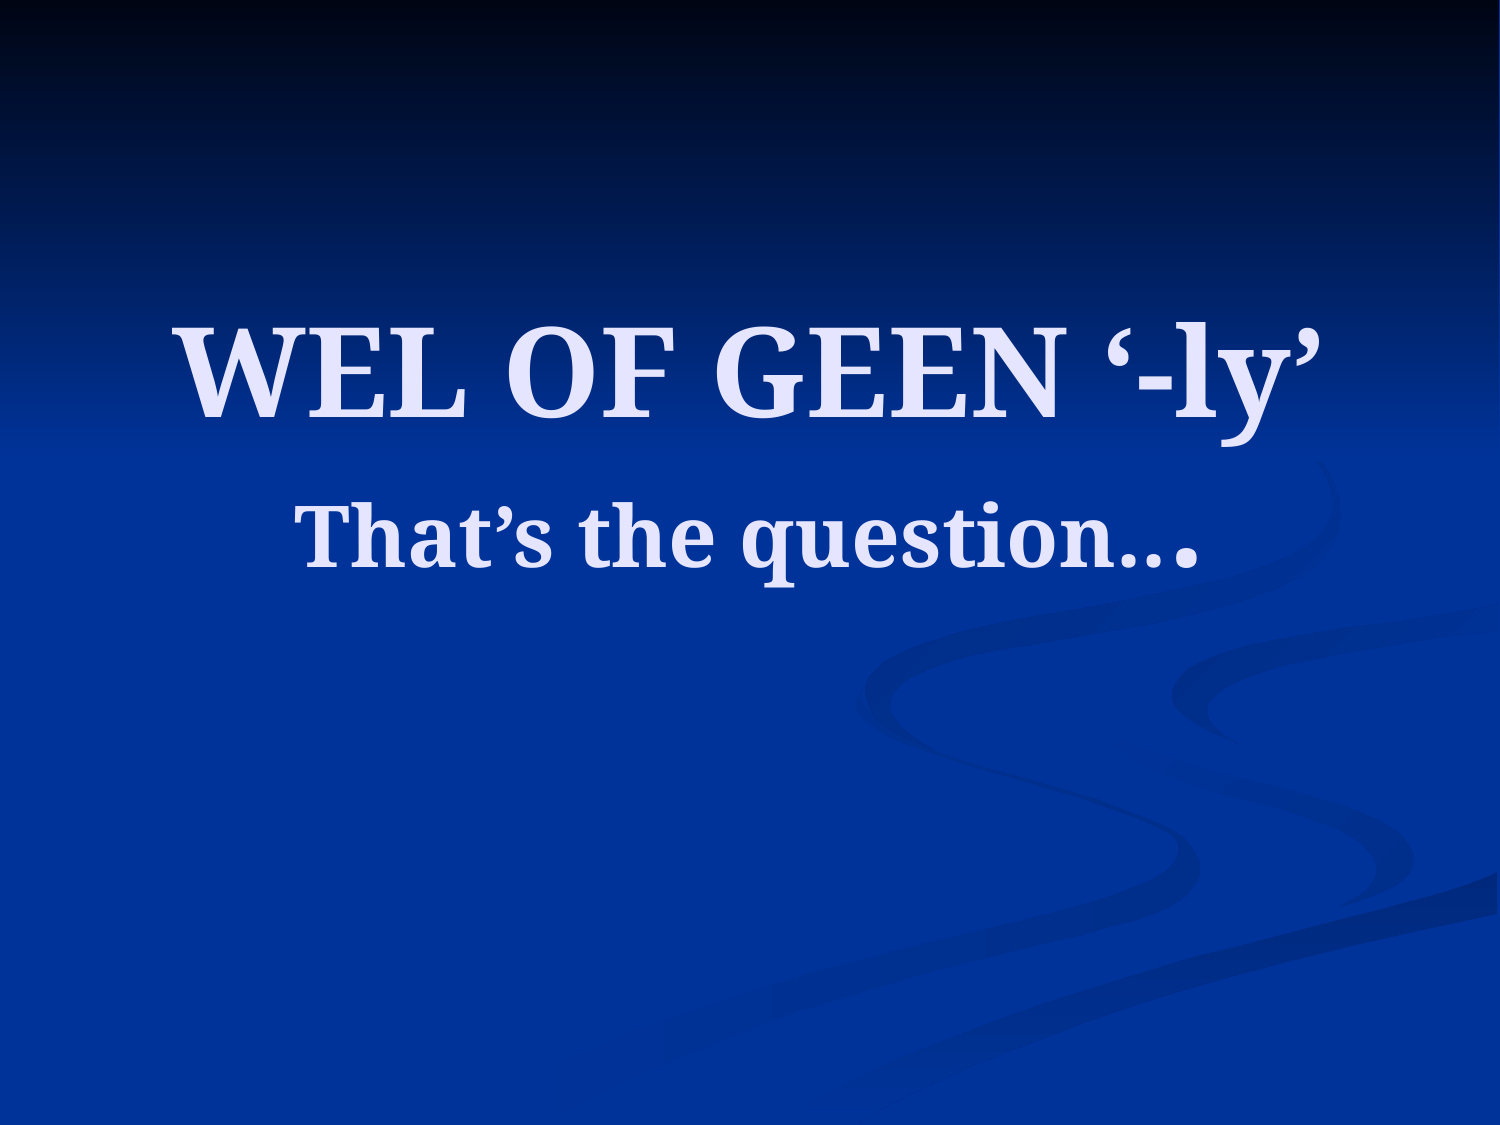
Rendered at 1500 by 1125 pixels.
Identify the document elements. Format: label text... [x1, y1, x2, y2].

title WEL OF GEEN ‘-ly’ That’s the question... [112, 284, 1388, 600]
